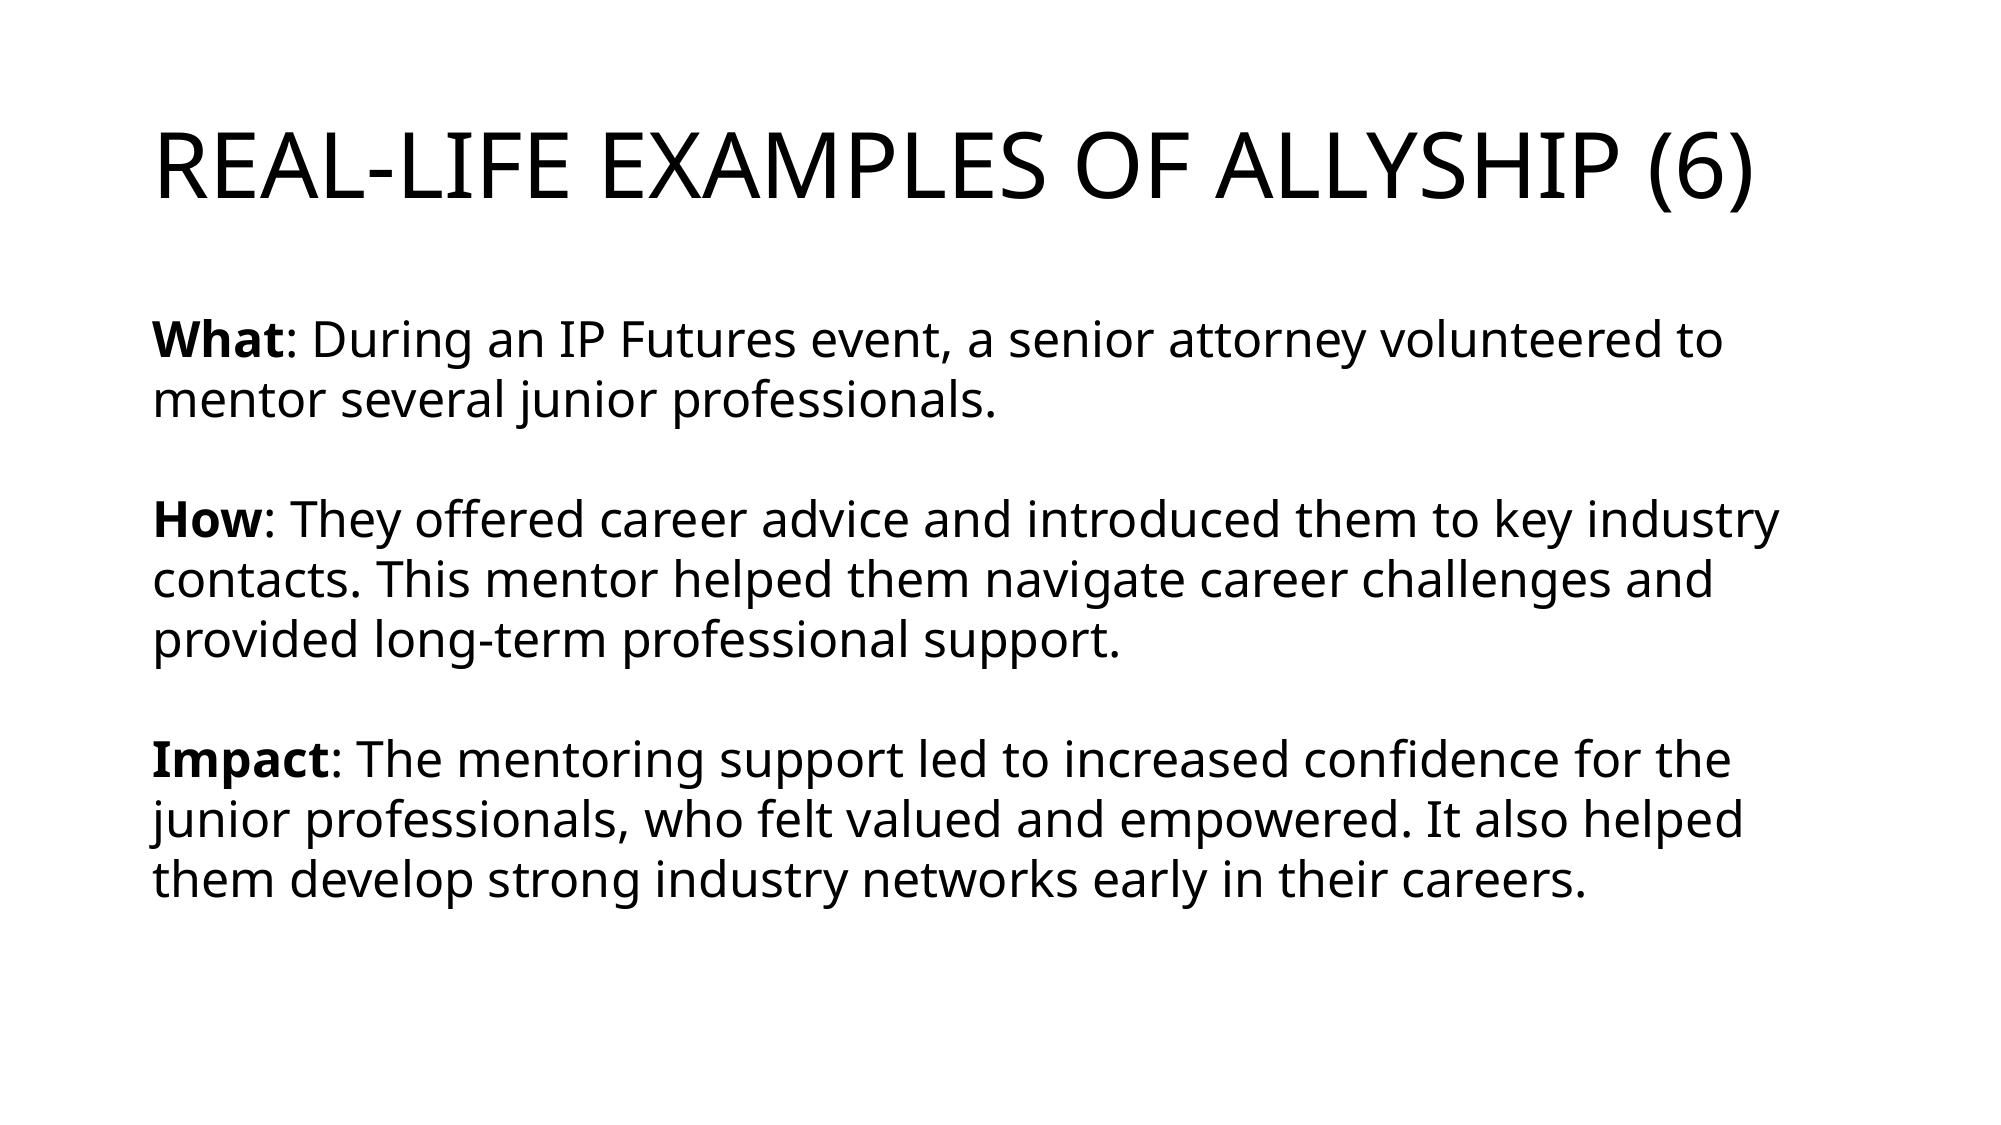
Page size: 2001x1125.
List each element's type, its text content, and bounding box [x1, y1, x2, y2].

list What: During an IP Futures event, a senior attorney volunteered to mentor several junior professionals. How: They offered career advice and introduced them to key industry contacts. This mentor helped them navigate career challenges and provided long-term professional support. Impact: The mentoring support led to increased confidence for the junior professionals, who felt valued and empowered. It also helped them develop strong industry networks early in their careers. [137, 299, 1863, 1034]
title REAL-LIFE EXAMPLES OF ALLYSHIP (6) [137, 59, 1863, 278]
